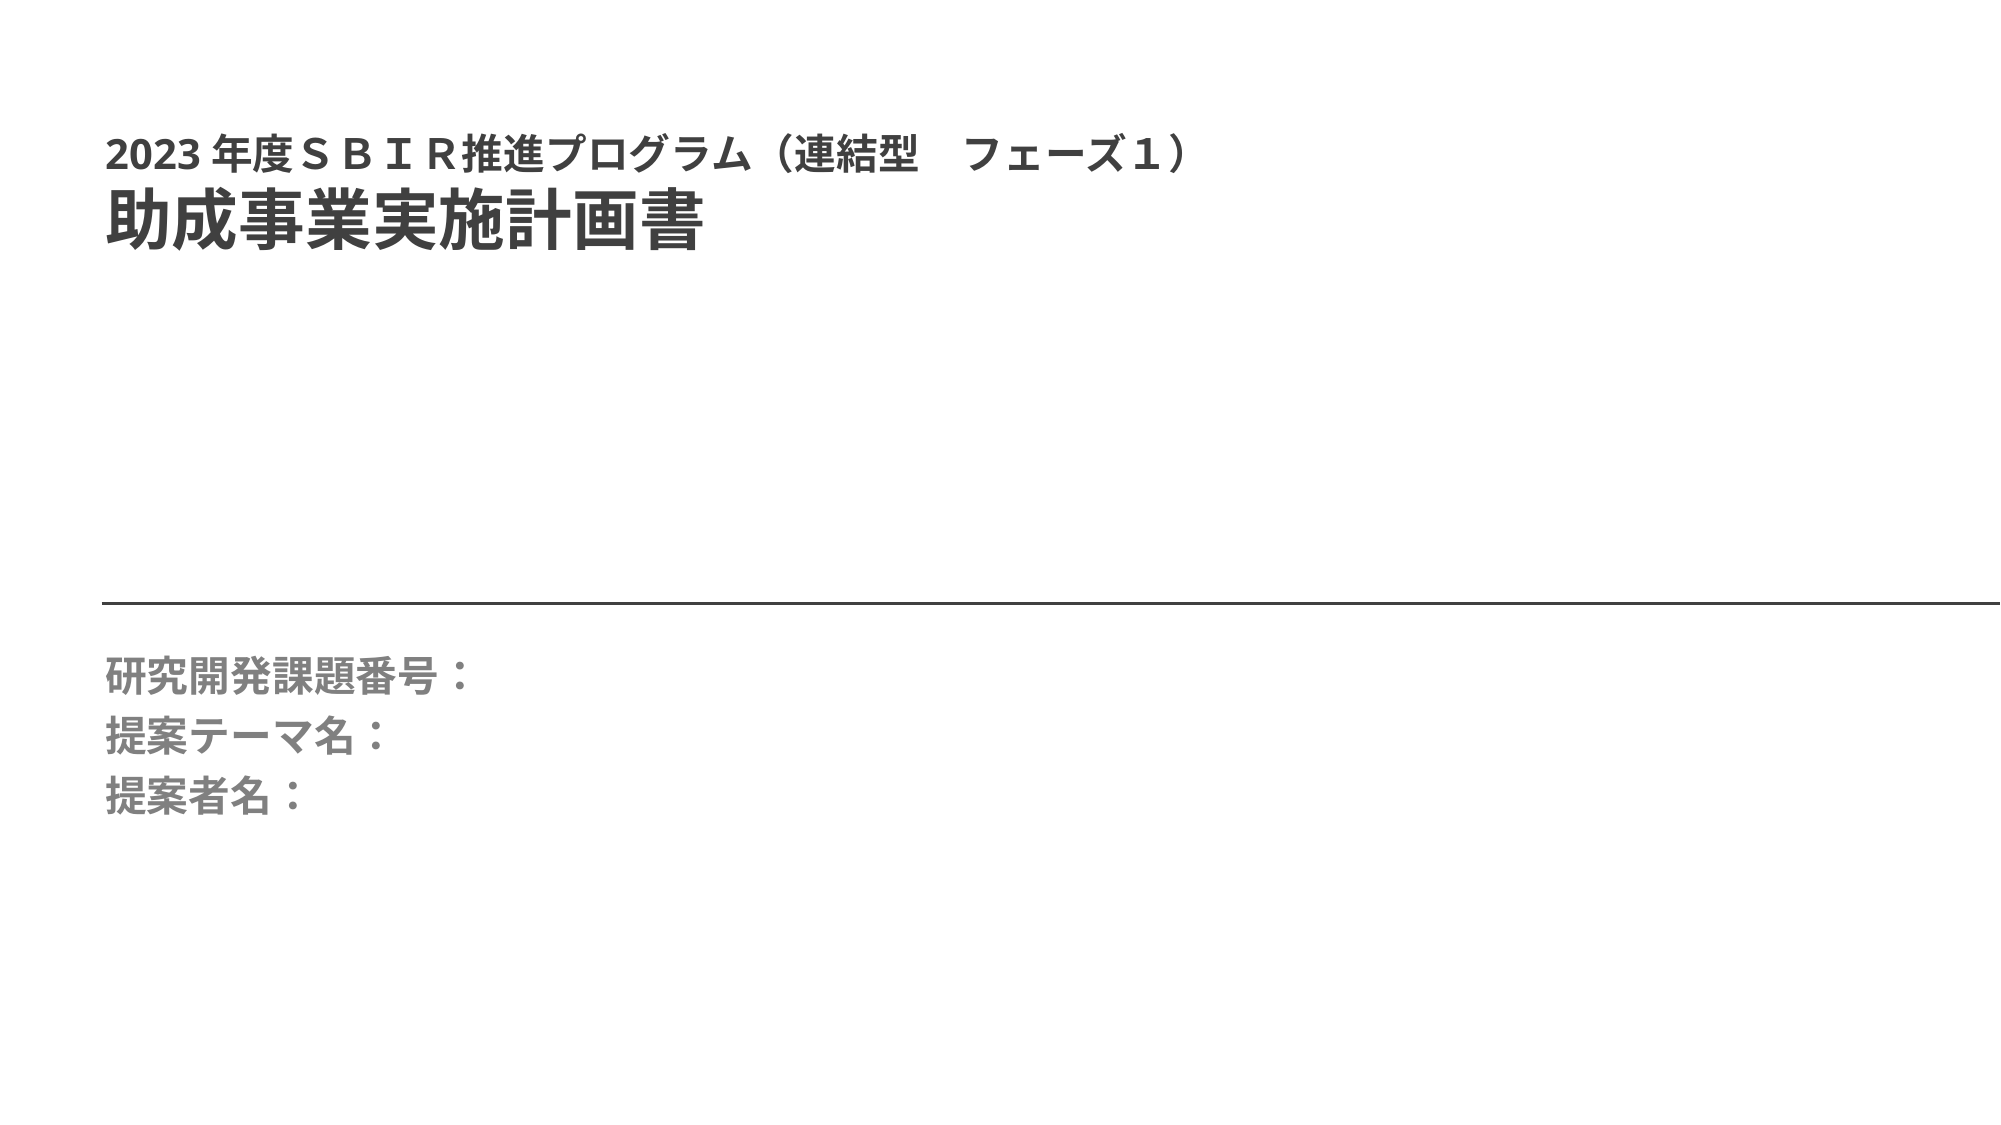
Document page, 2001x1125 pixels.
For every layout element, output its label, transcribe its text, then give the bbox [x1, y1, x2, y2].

text_box 2023年度ＳＢＩＲ推進プログラム（連結型 フェーズ１） 助成事業実施計画書 [90, 120, 1308, 266]
text_box 研究開発課題番号： 提案テーマ名： 提案者名： [90, 631, 1948, 828]
